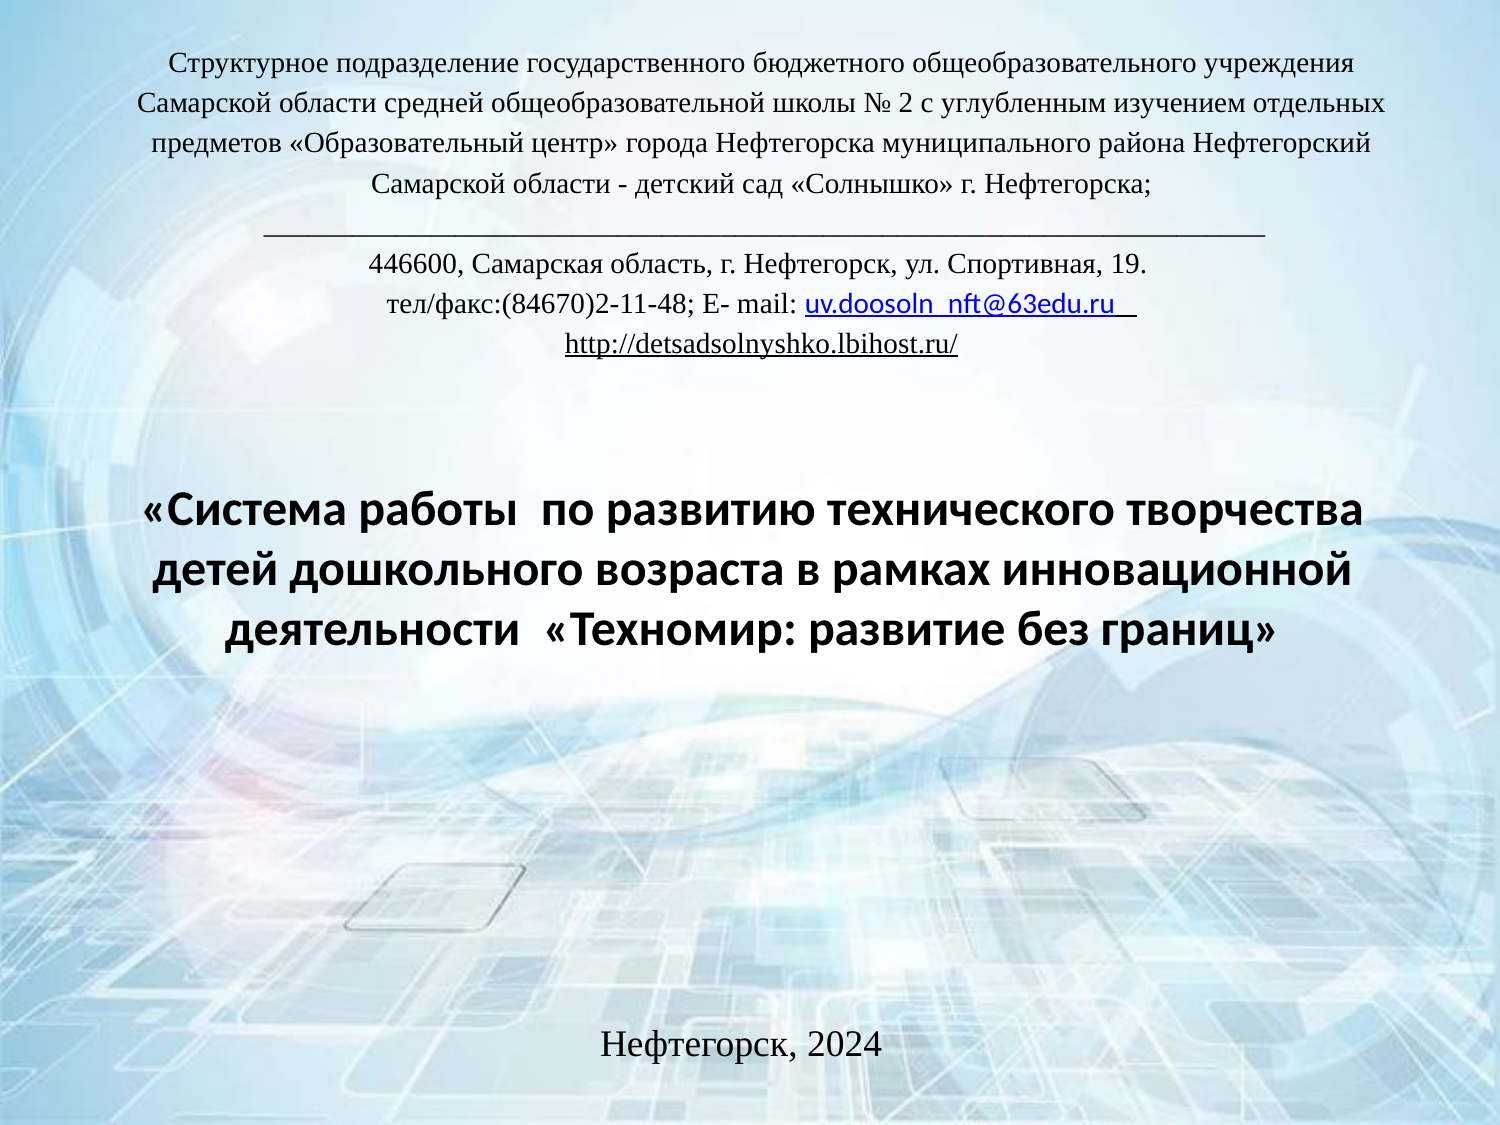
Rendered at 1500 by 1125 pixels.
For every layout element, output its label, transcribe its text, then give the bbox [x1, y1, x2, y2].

text_box Нефтегорск, 2024 [585, 1011, 907, 1072]
picture [0, 0, 1500, 1125]
title «Система работы по развитию технического творчества детей дошкольного возраста в рамках инновационной деятельности «Техномир: развитие без границ» [115, 444, 1391, 686]
text_box Структурное подразделение государственного бюджетного общеобразовательного учреждения Самарской области средней общеобразовательной школы № 2 с углубленным изучением отдельных предметов «Образовательный центр» города Нефтегорска муниципального района Нефтегорский Самарской области - детский сад «Солнышко» г. Нефтегорска; ____________________________________________________________________ 446600, Самарская область, г. Нефтегорск, ул. Спортивная, 19. тел/факс:(84670)2-11-48; E- mail: uv.doosoln_nft@63edu.ru http://detsadsolnyshko.lbihost.ru/ [88, 30, 1436, 367]
